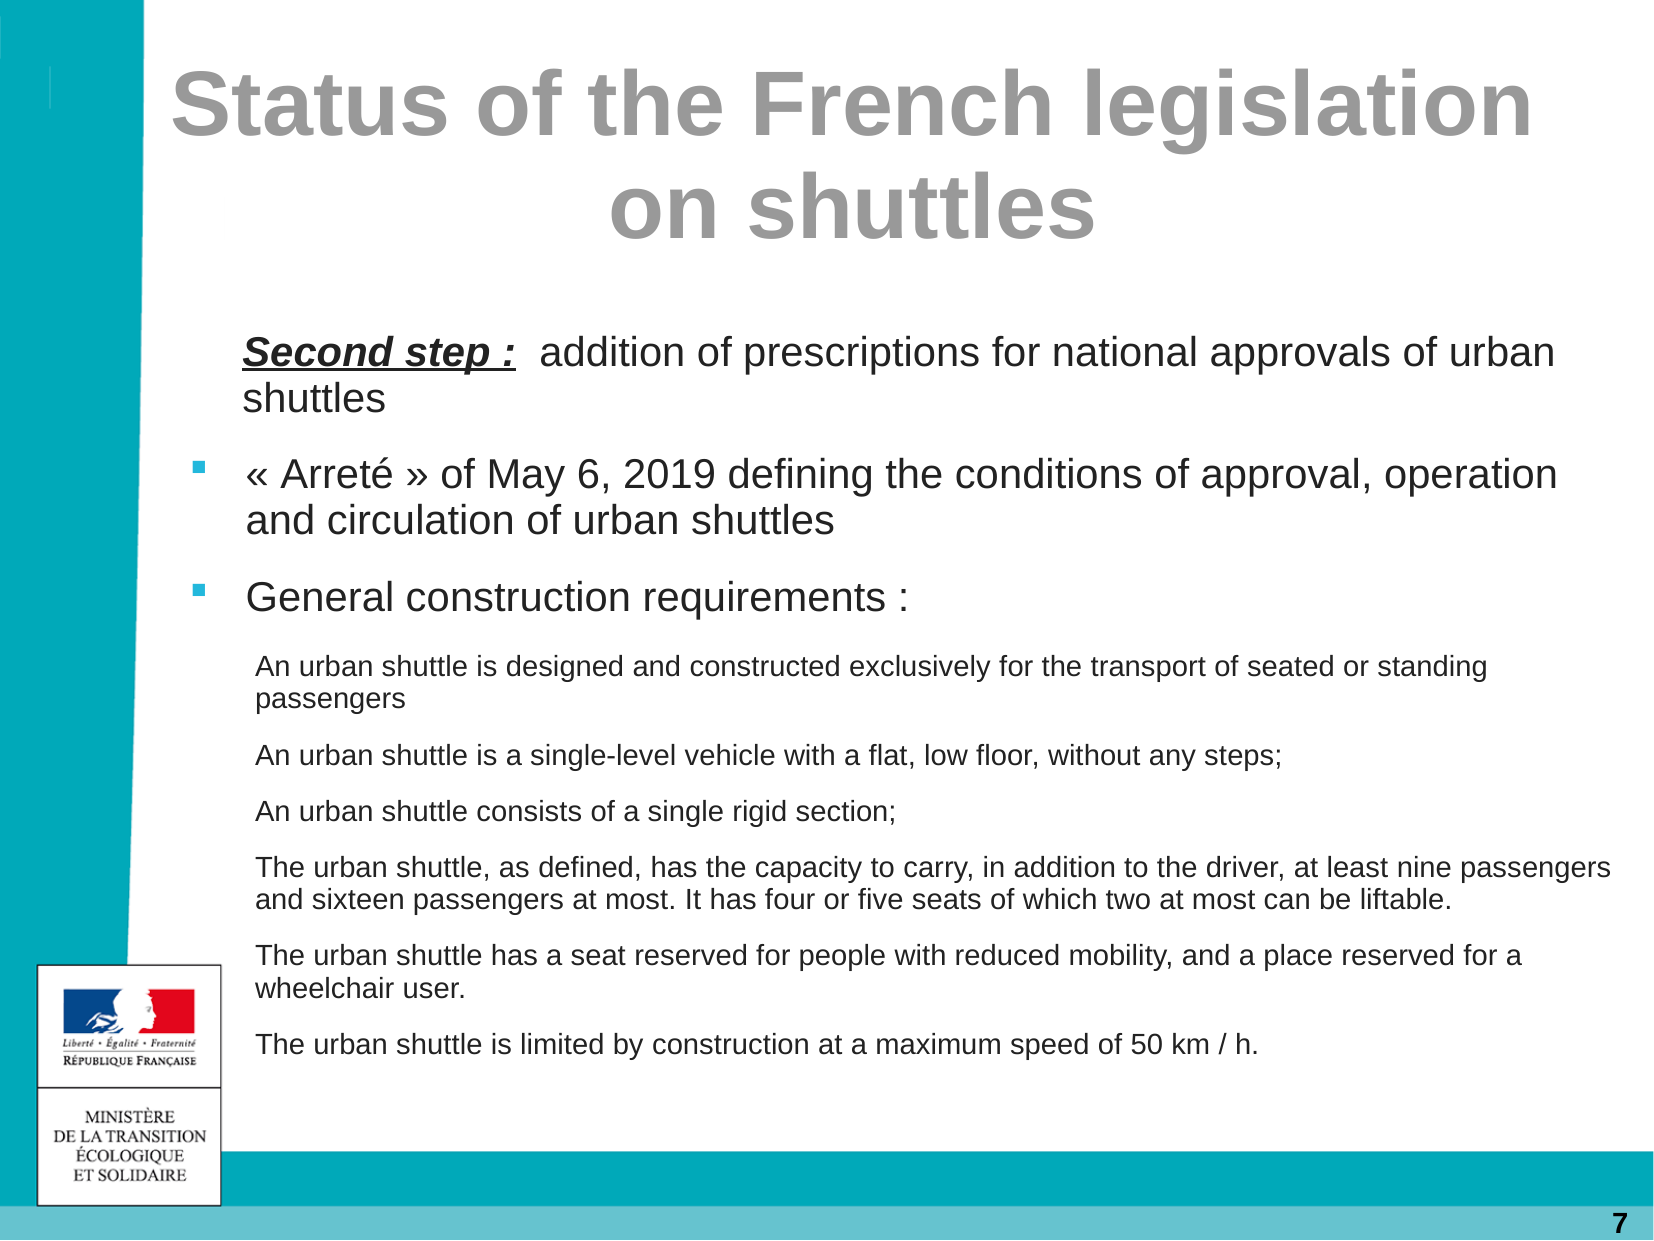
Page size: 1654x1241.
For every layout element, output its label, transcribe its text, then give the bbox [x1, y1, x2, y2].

slide_number 7 [1464, 1207, 1629, 1241]
title Status of the French legislation on shuttles [136, 50, 1571, 256]
list Second step : addition of prescriptions for national approvals of urban shuttles « Arreté » of May 6, 2019 defining the conditions of approval, operation and circulation of urban shuttles General construction requirements : An urban shuttle is designed and constructed exclusively for the transport of seated or standing passengers An urban shuttle is a single-level vehicle with a flat, low floor, without any steps; An urban shuttle consists of a single rigid section; The urban shuttle, as defined, has the capacity to carry, in addition to the driver, at least nine passengers and sixteen passengers at most. It has four or five seats of which two at most can be liftable. The urban shuttle has a seat reserved for people with reduced mobility, and a place reserved for a wheelchair user. The urban shuttle is limited by construction at a maximum speed of 50 km / h. [171, 278, 1630, 882]
picture [0, 0, 1654, 1240]
